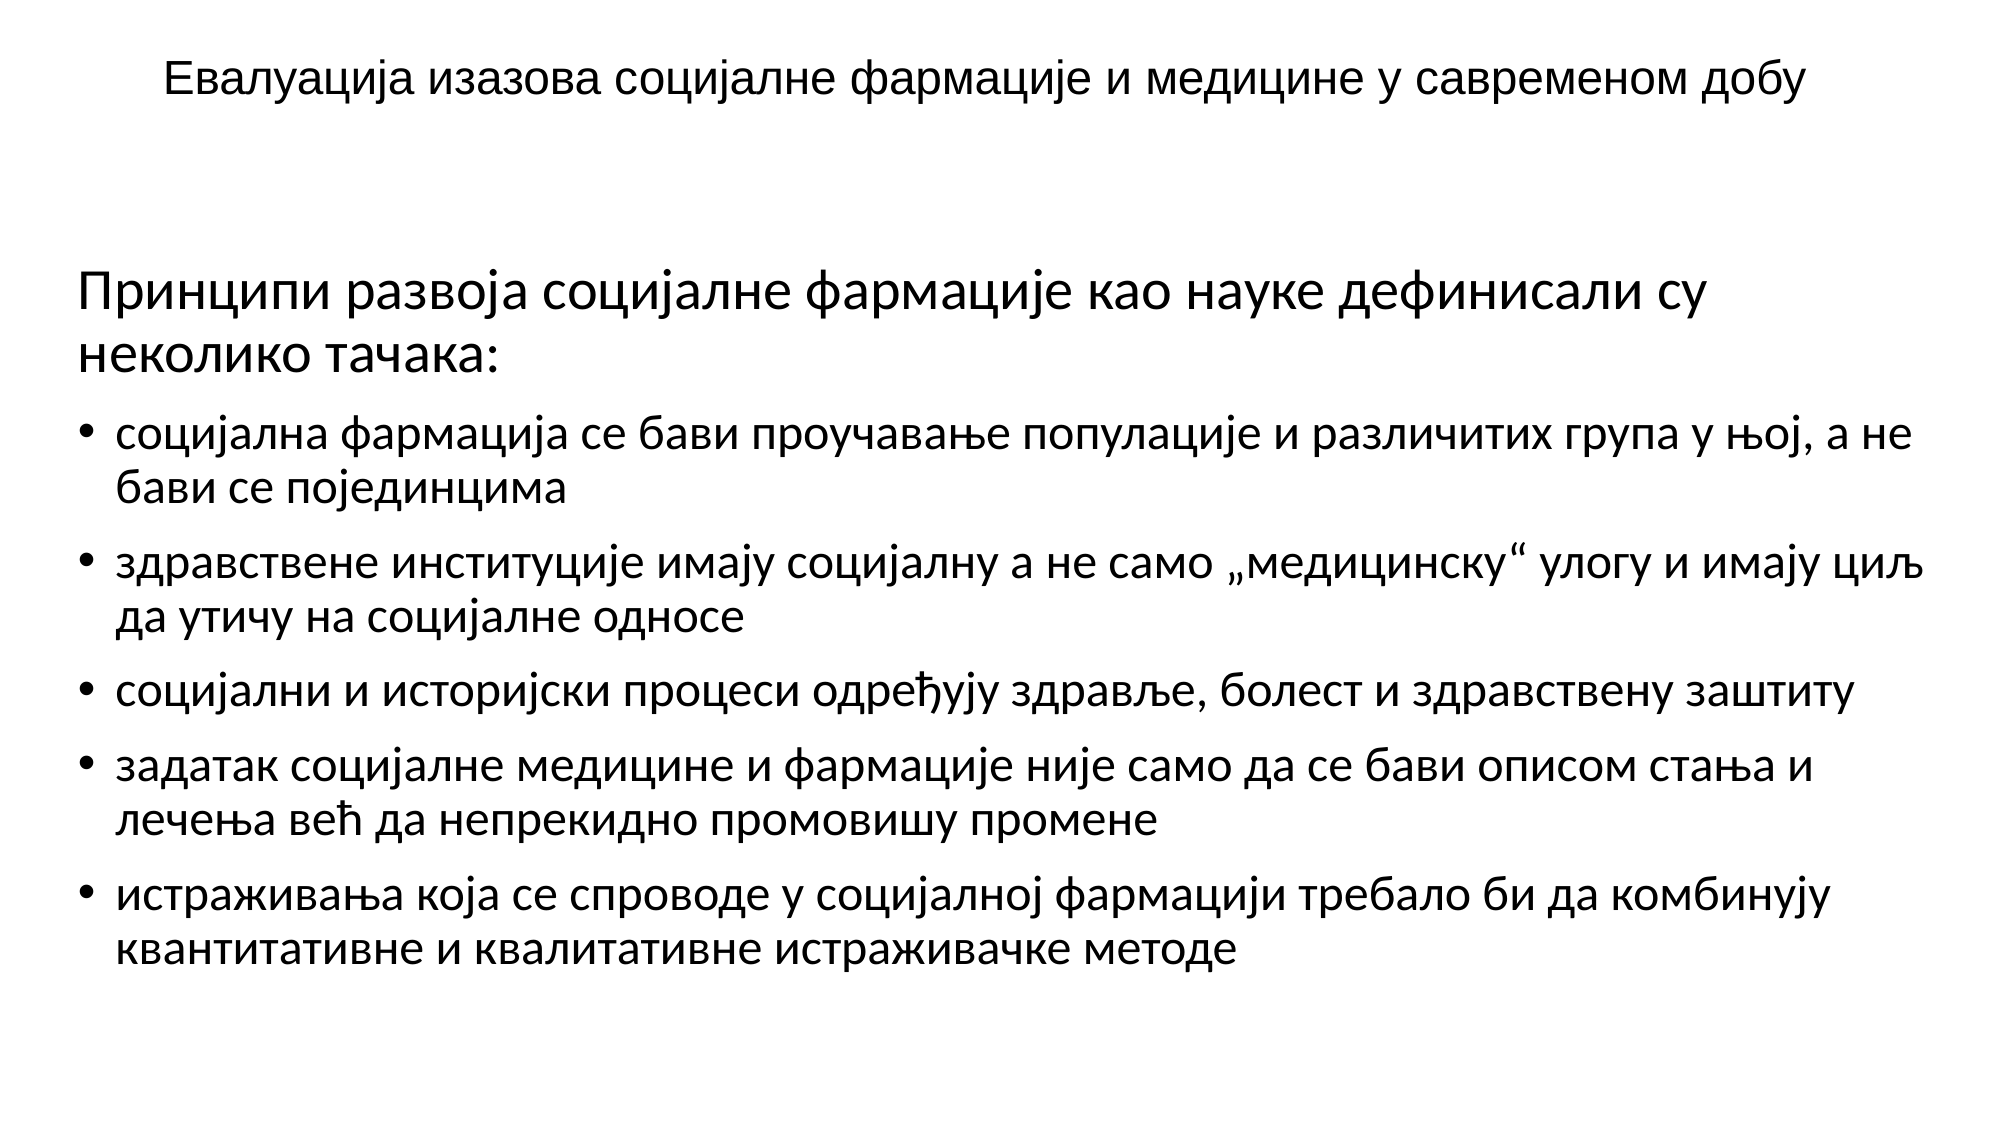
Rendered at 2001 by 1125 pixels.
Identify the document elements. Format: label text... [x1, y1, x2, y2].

list Принципи развоја социјалне фармације као науке дефинисали су неколико тачака: социјална фармација се бави проучавање популације и различитих група у њој, а не бави се појединцима здравствене институције имају социјалну а не само „медицинску“ улогу и имају циљ да утичу на социјалне односе социјални и историјски процеси одређују здравље, болест и здравствену заштиту задатак социјалне медицине и фармације није само да се бави описом стања и лечења већ да непрекидно промовишу промене истраживања која се спроводе у социјалној фармацији требало би да комбинују квантитативне и квалитативне истраживачке методе [62, 251, 1969, 1089]
title Евалуација изазова социјалне фармације и медицине у савременом добу [122, 22, 1848, 136]
